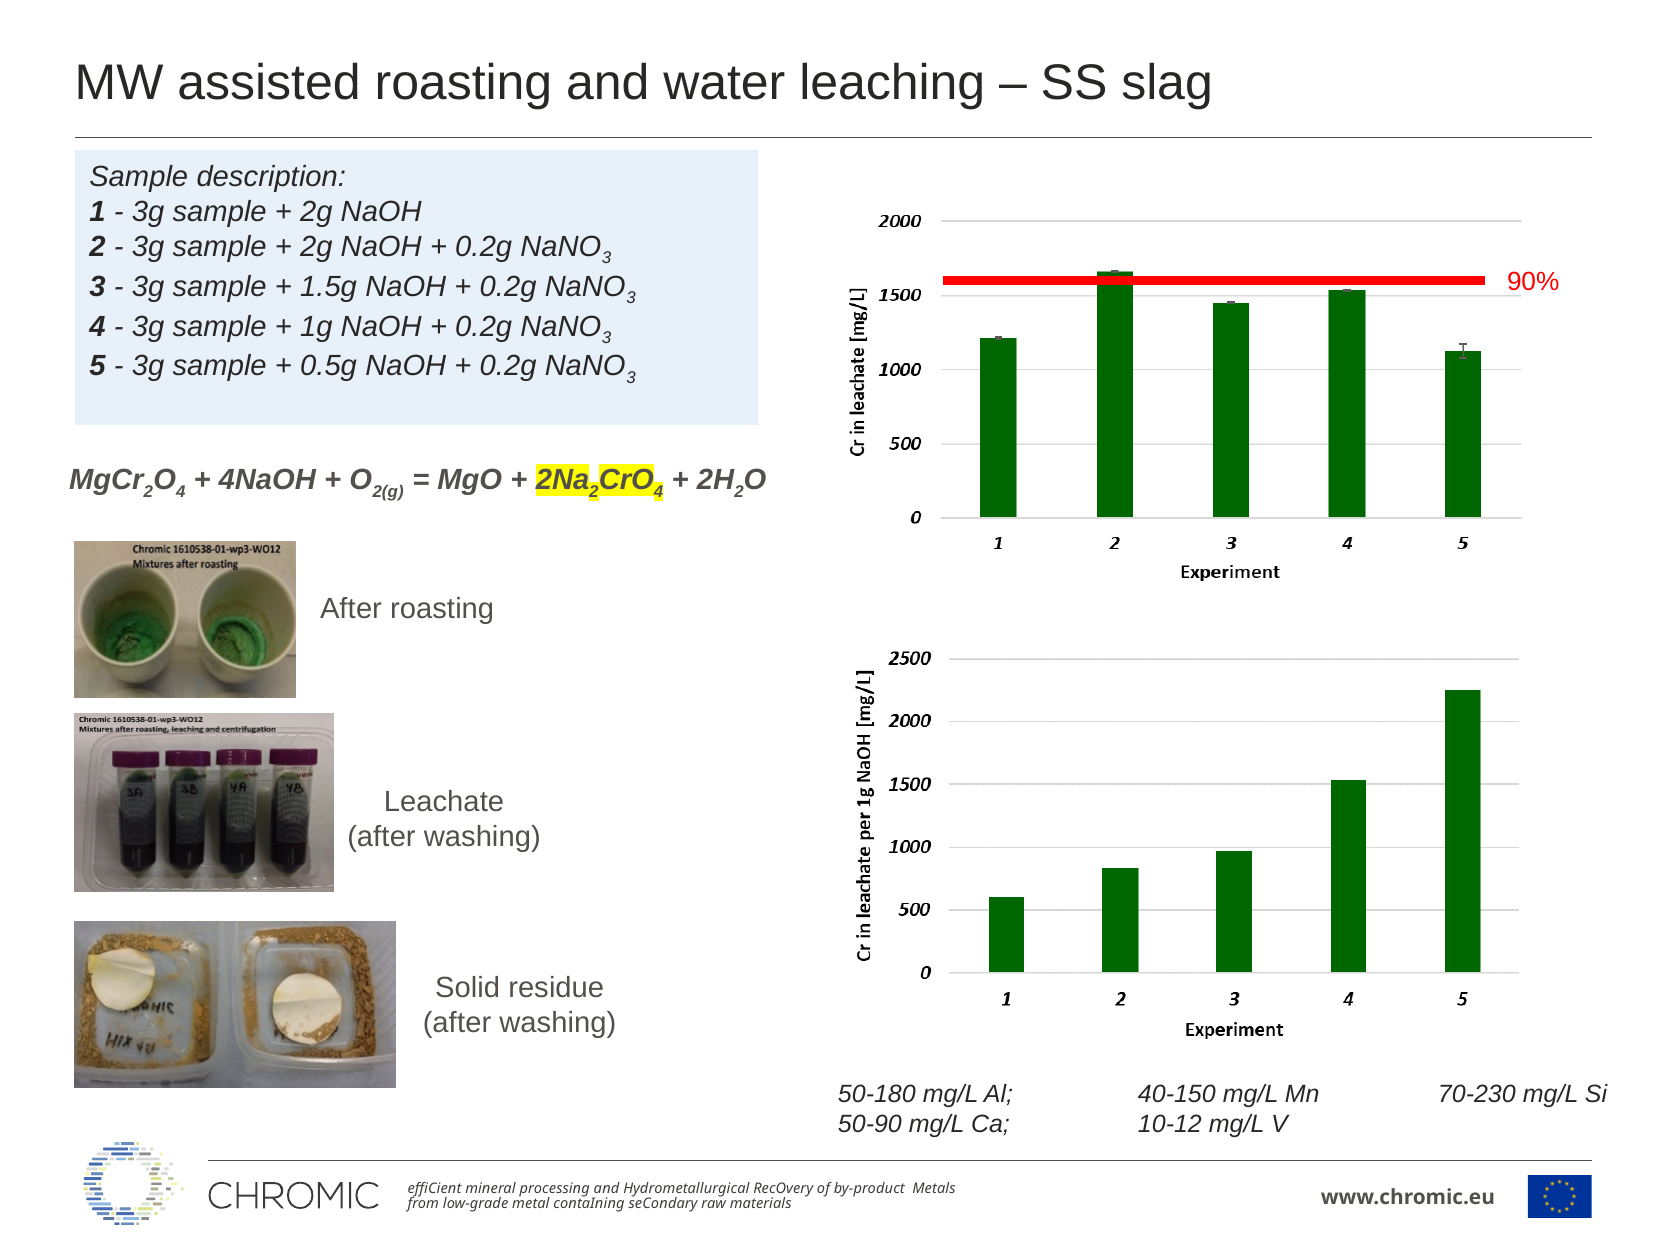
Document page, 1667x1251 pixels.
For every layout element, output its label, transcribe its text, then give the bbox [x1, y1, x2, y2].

text_box Sample description: 1 - 3g sample + 2g NaOH 2 - 3g sample + 2g NaOH + 0.2g NaNO3 3 - 3g sample + 1.5g NaOH + 0.2g NaNO3 4 - 3g sample + 1g NaOH + 0.2g NaNO3 5 - 3g sample + 0.5g NaOH + 0.2g NaNO3 [74, 150, 759, 425]
picture [83, 1142, 184, 1225]
text_box 90% [1543, 257, 1584, 304]
picture [74, 713, 334, 893]
picture [74, 921, 396, 1088]
text_box Solid residue (after washing) [400, 960, 669, 1046]
text_box Leachate (after washing) [338, 775, 643, 860]
text_box 50-180 mg/L Al; 40-150 mg/L Mn 70-230 mg/L Si 50-90 mg/L Ca; 10-12 mg/L V [823, 1070, 1661, 1145]
title MW assisted roasting and water leaching – SS slag [74, 50, 1559, 114]
picture [835, 636, 1539, 1042]
picture [1527, 1175, 1592, 1218]
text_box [823, 201, 1538, 604]
text_box After roasting [305, 581, 589, 632]
picture [74, 541, 297, 698]
